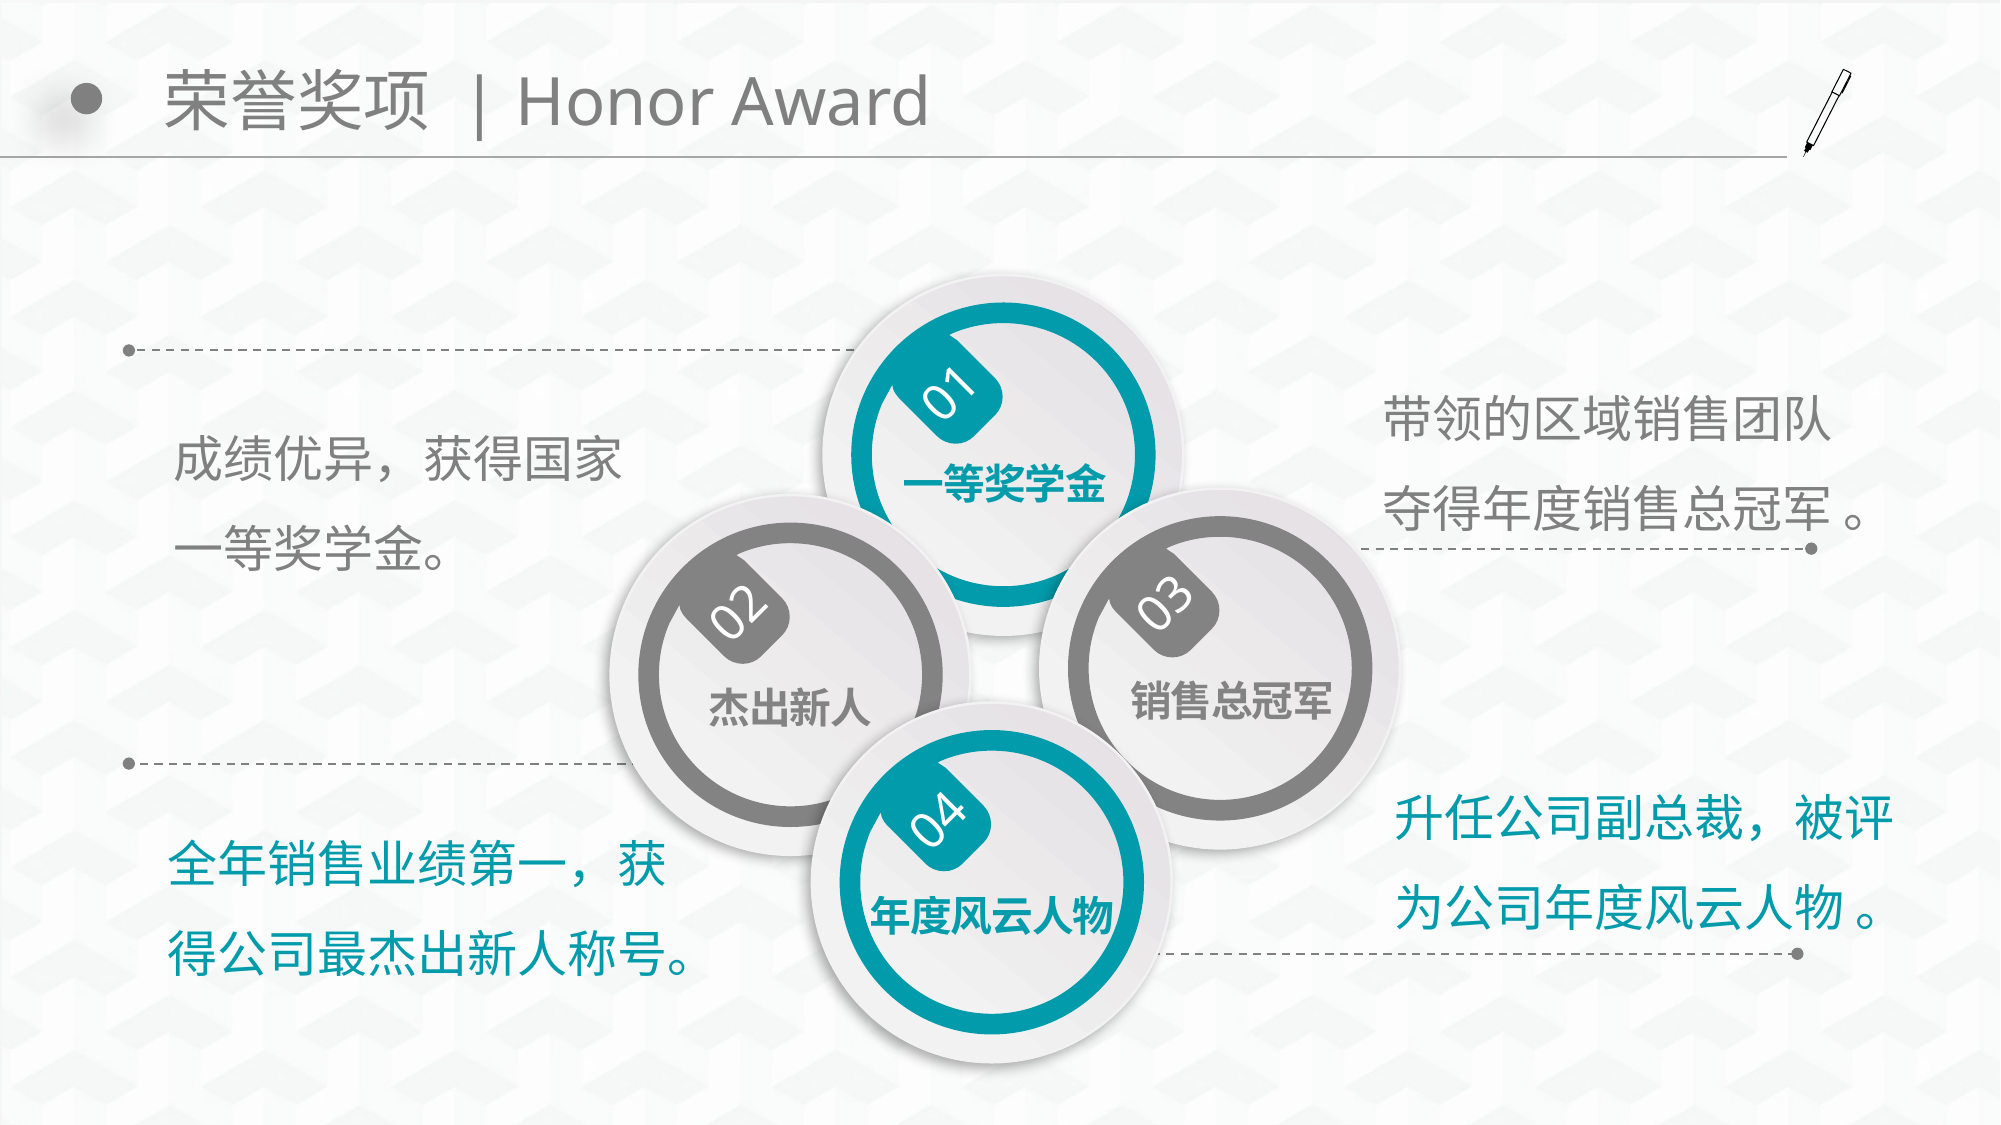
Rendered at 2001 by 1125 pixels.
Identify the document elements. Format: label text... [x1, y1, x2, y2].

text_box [823, 274, 1184, 635]
text_box [122, 344, 818, 357]
text_box [122, 757, 605, 770]
text_box 成绩优异，获得国家一等奖学金。 [158, 390, 680, 585]
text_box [610, 494, 971, 855]
text_box [1405, 546, 1818, 555]
text_box 升任公司副总裁，被评为公司年度风云人物 。 [1379, 748, 1948, 1043]
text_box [1040, 488, 1401, 849]
title 荣誉奖项 | Honor Award [152, 27, 1789, 169]
picture [1, 3, 2001, 1125]
text_box [1176, 952, 1379, 956]
text_box 带领的区域销售团队夺得年度销售总冠军 。 [1368, 350, 1892, 546]
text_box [811, 702, 1172, 1063]
text_box 全年销售业绩第一，获得公司最杰出新人称号。 [152, 794, 703, 990]
